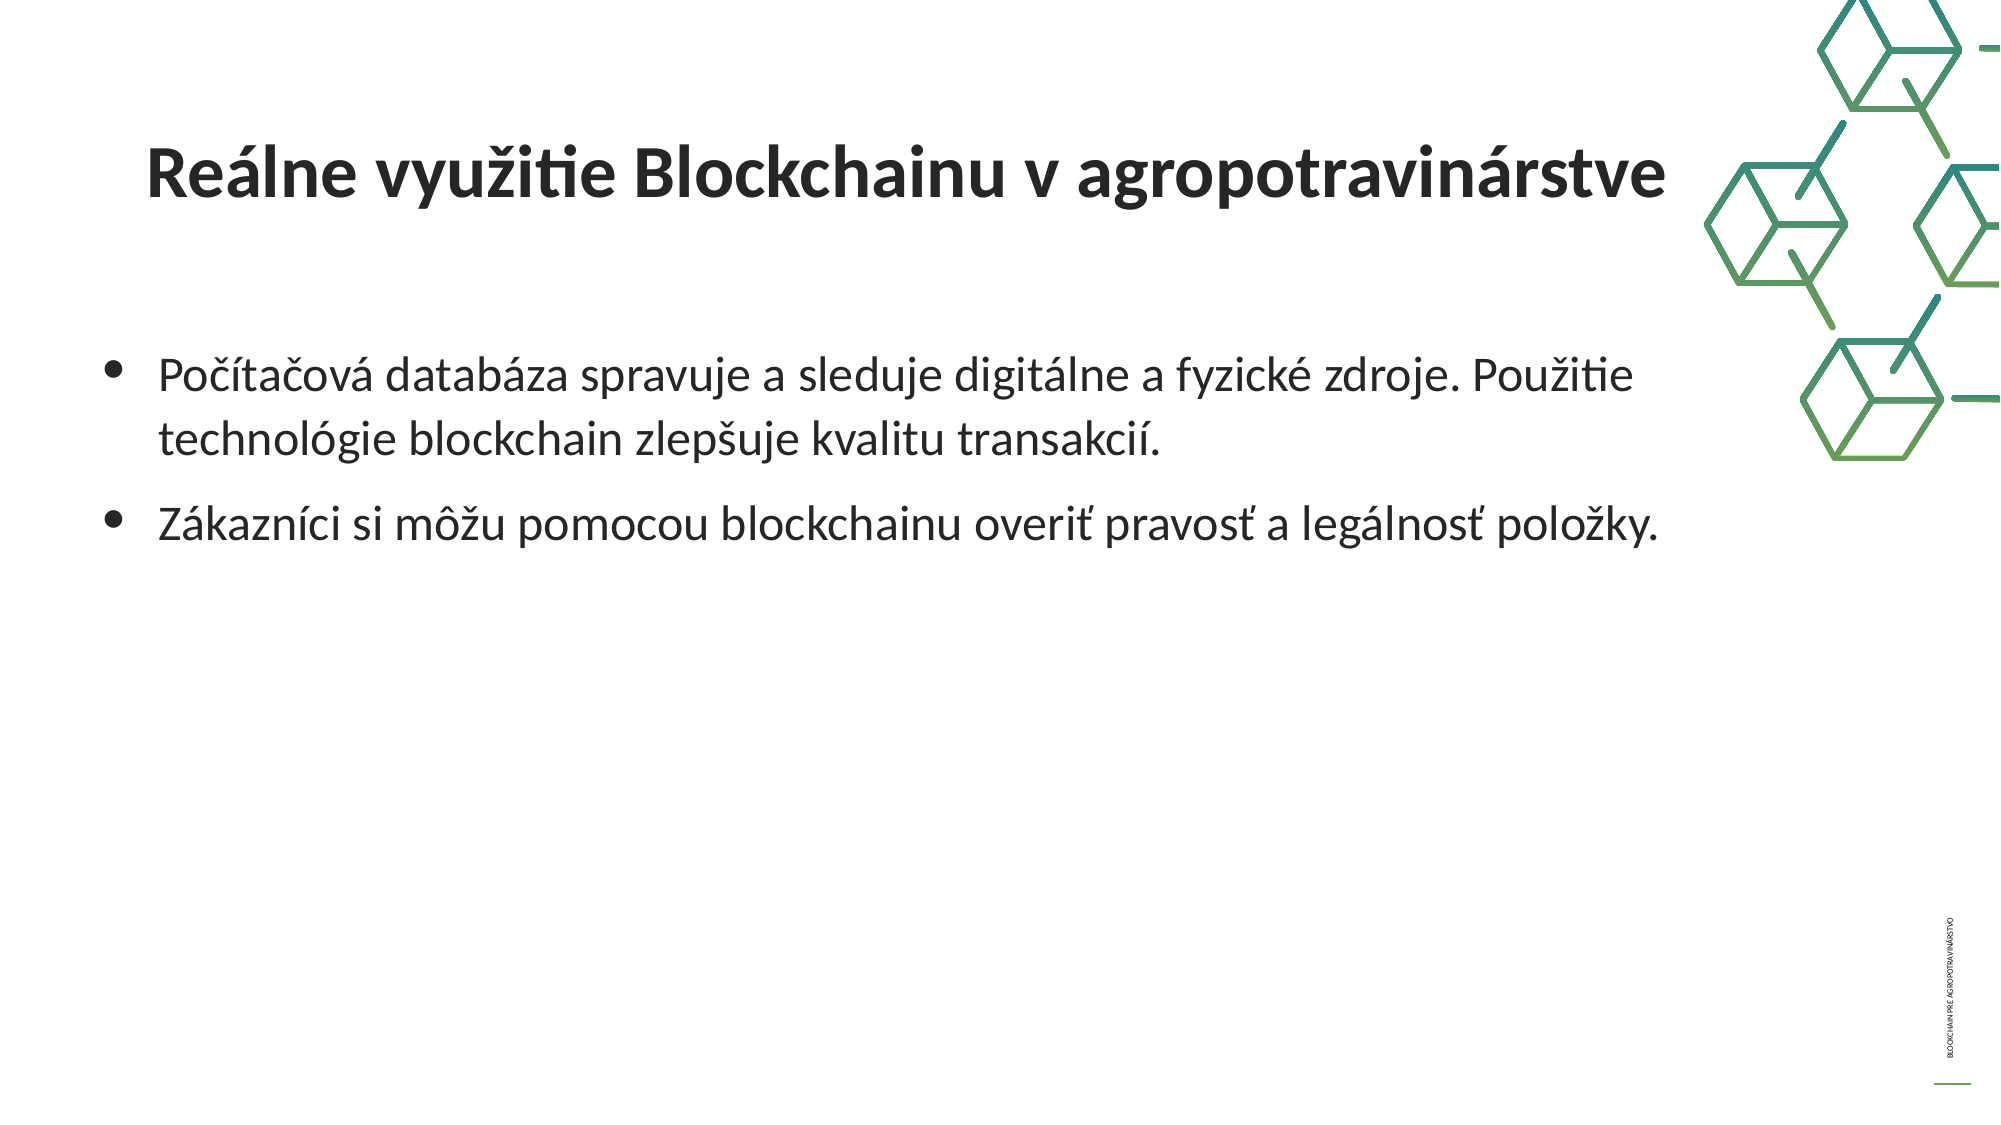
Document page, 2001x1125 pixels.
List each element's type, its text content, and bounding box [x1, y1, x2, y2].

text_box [1703, 0, 2000, 462]
list Počítačová databáza spravuje a sleduje digitálne a fyzické zdroje. Použitie technológie blockchain zlepšuje kvalitu transakcií. Zákazníci si môžu pomocou blockchainu overiť pravosť a legálnosť položky. [86, 329, 1825, 1100]
list Reálne využitie Blockchainu v agropotravinárstve [130, 124, 1698, 337]
